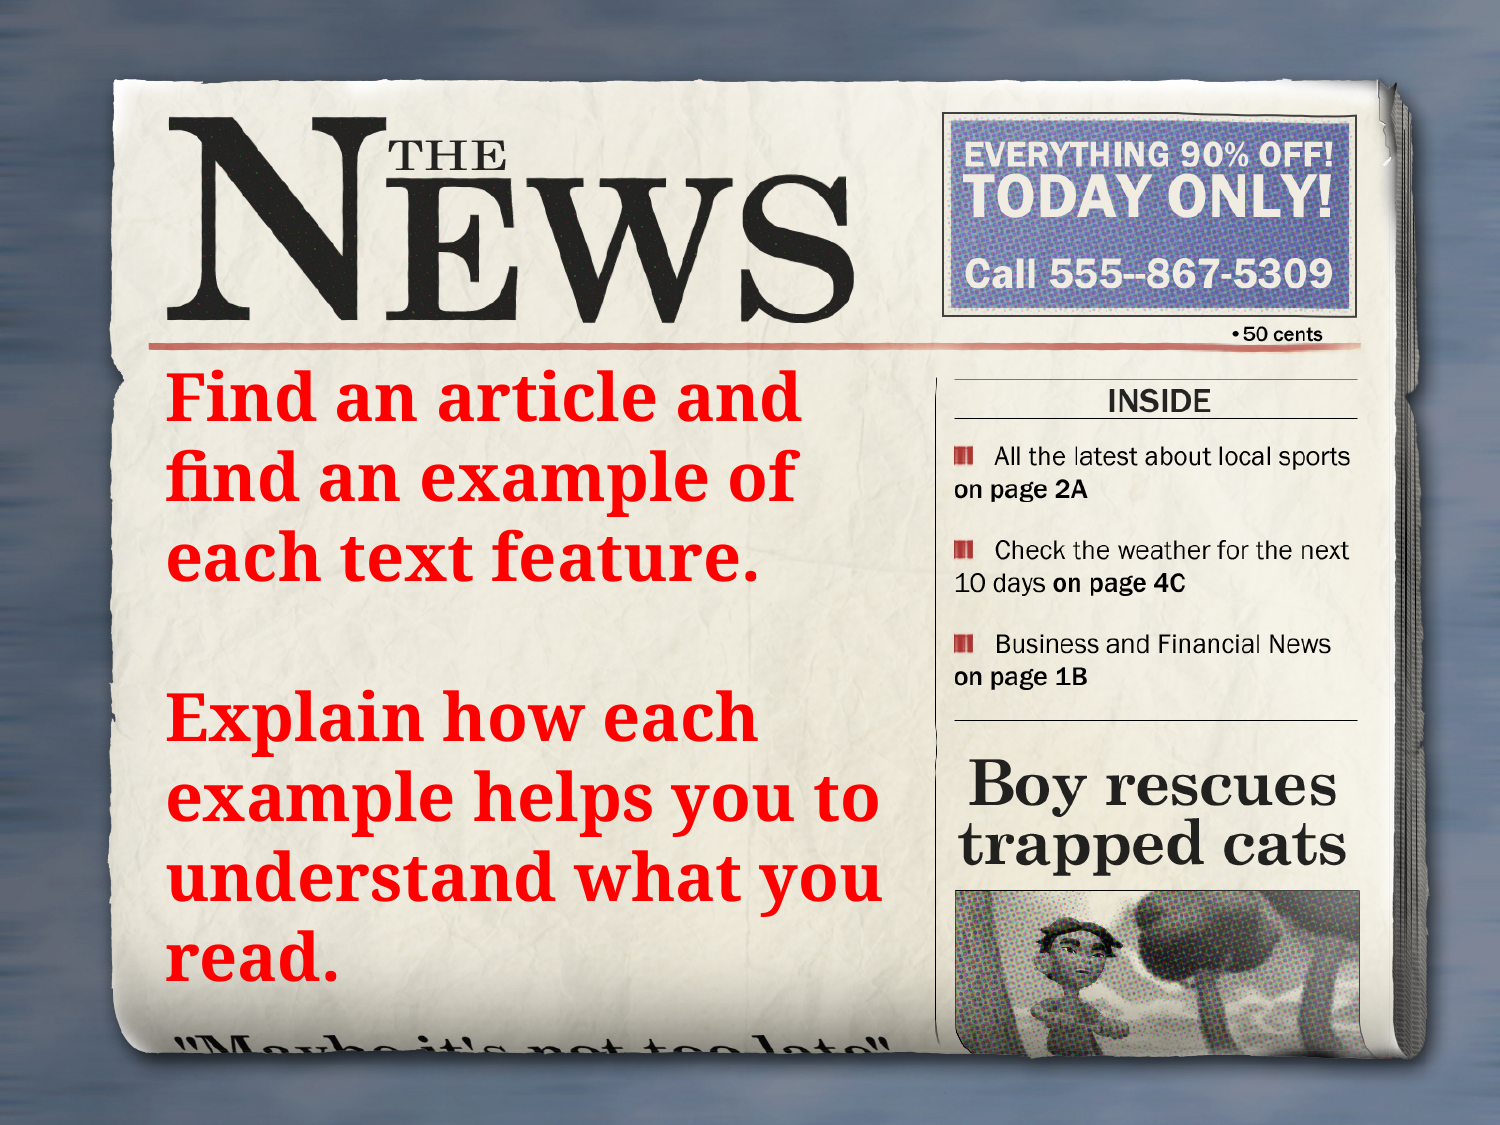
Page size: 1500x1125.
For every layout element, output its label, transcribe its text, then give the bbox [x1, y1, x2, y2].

title Find an article and find an example of each text feature. Explain how each example helps you to understand what you read. [149, 337, 913, 1013]
picture [0, 0, 1500, 1125]
